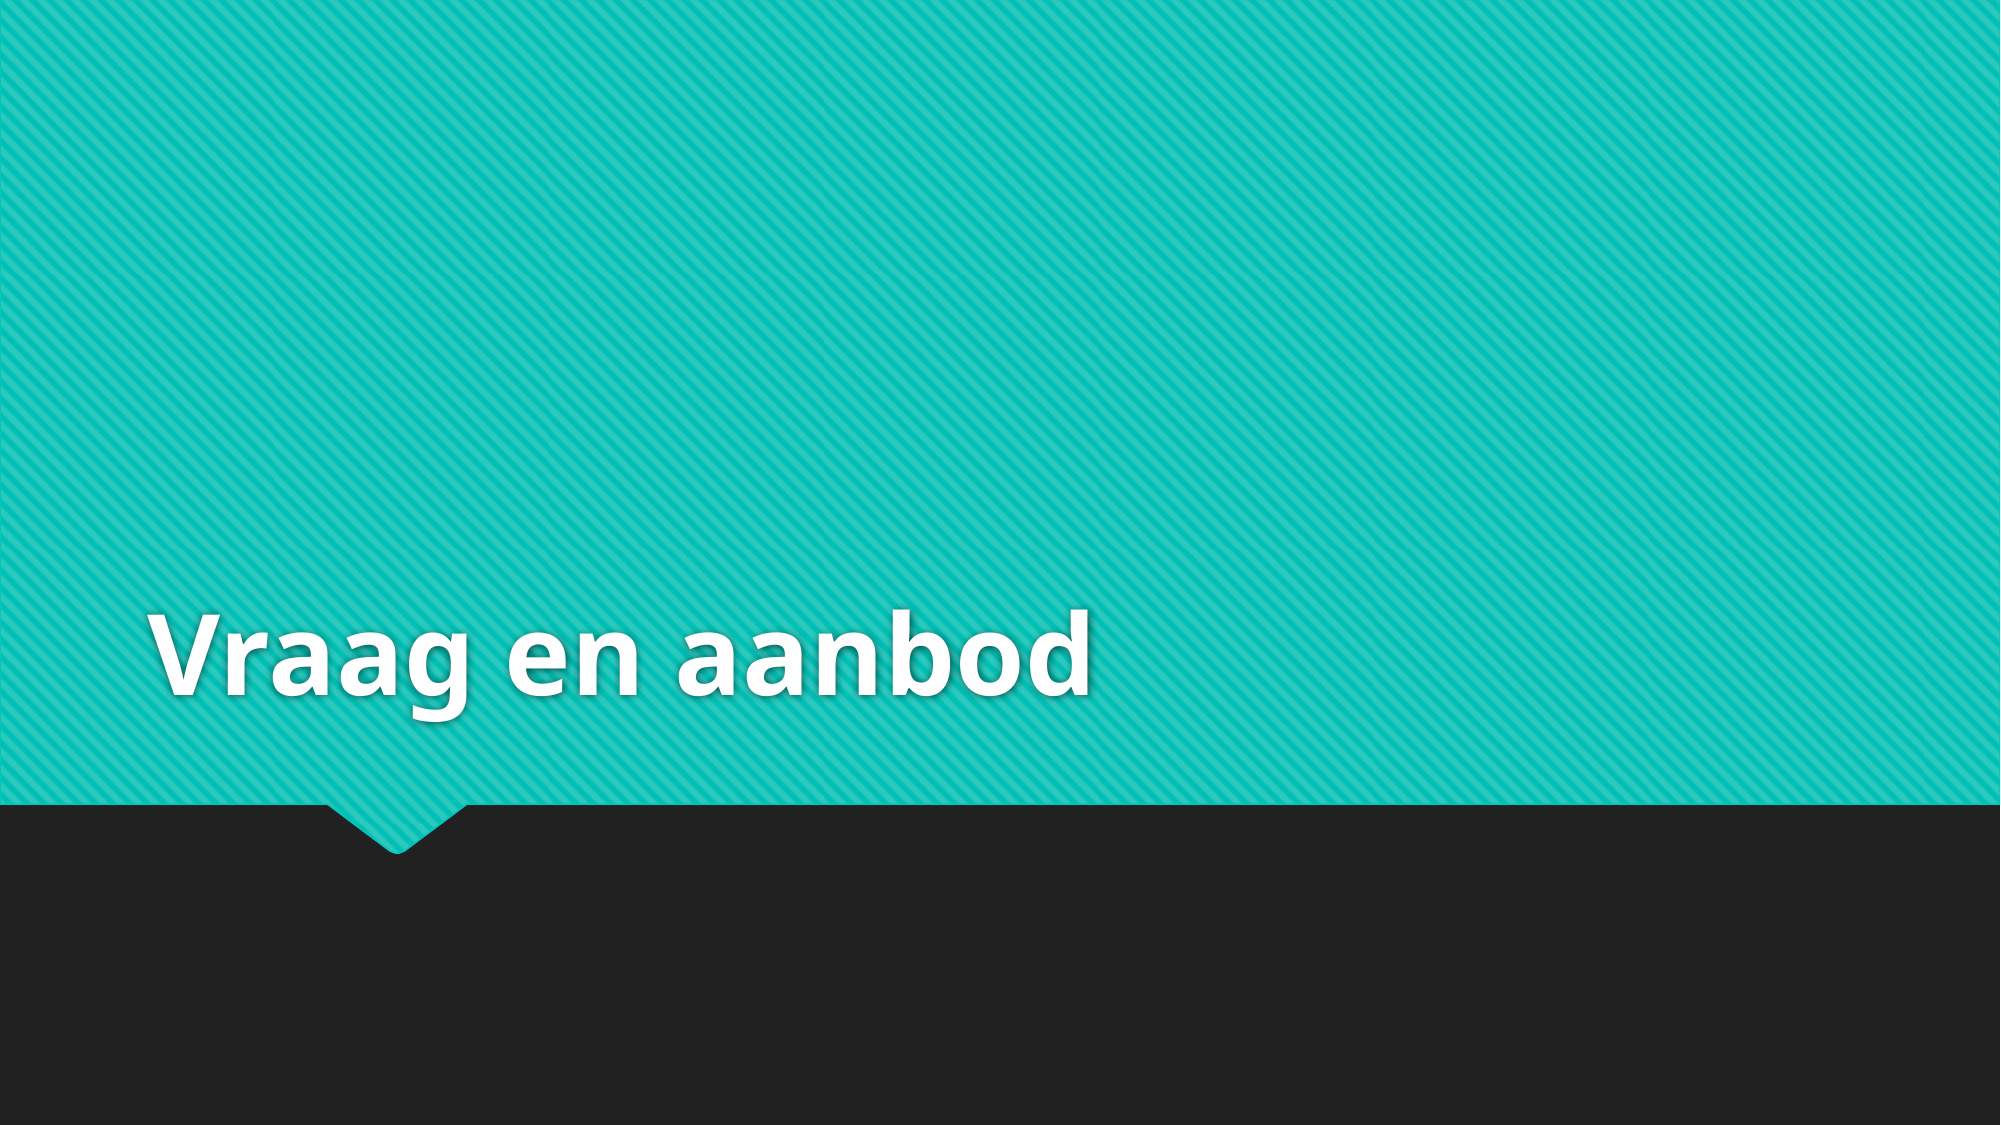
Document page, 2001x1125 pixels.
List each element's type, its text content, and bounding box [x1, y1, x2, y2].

title Vraag en aanbod [132, 237, 1868, 726]
